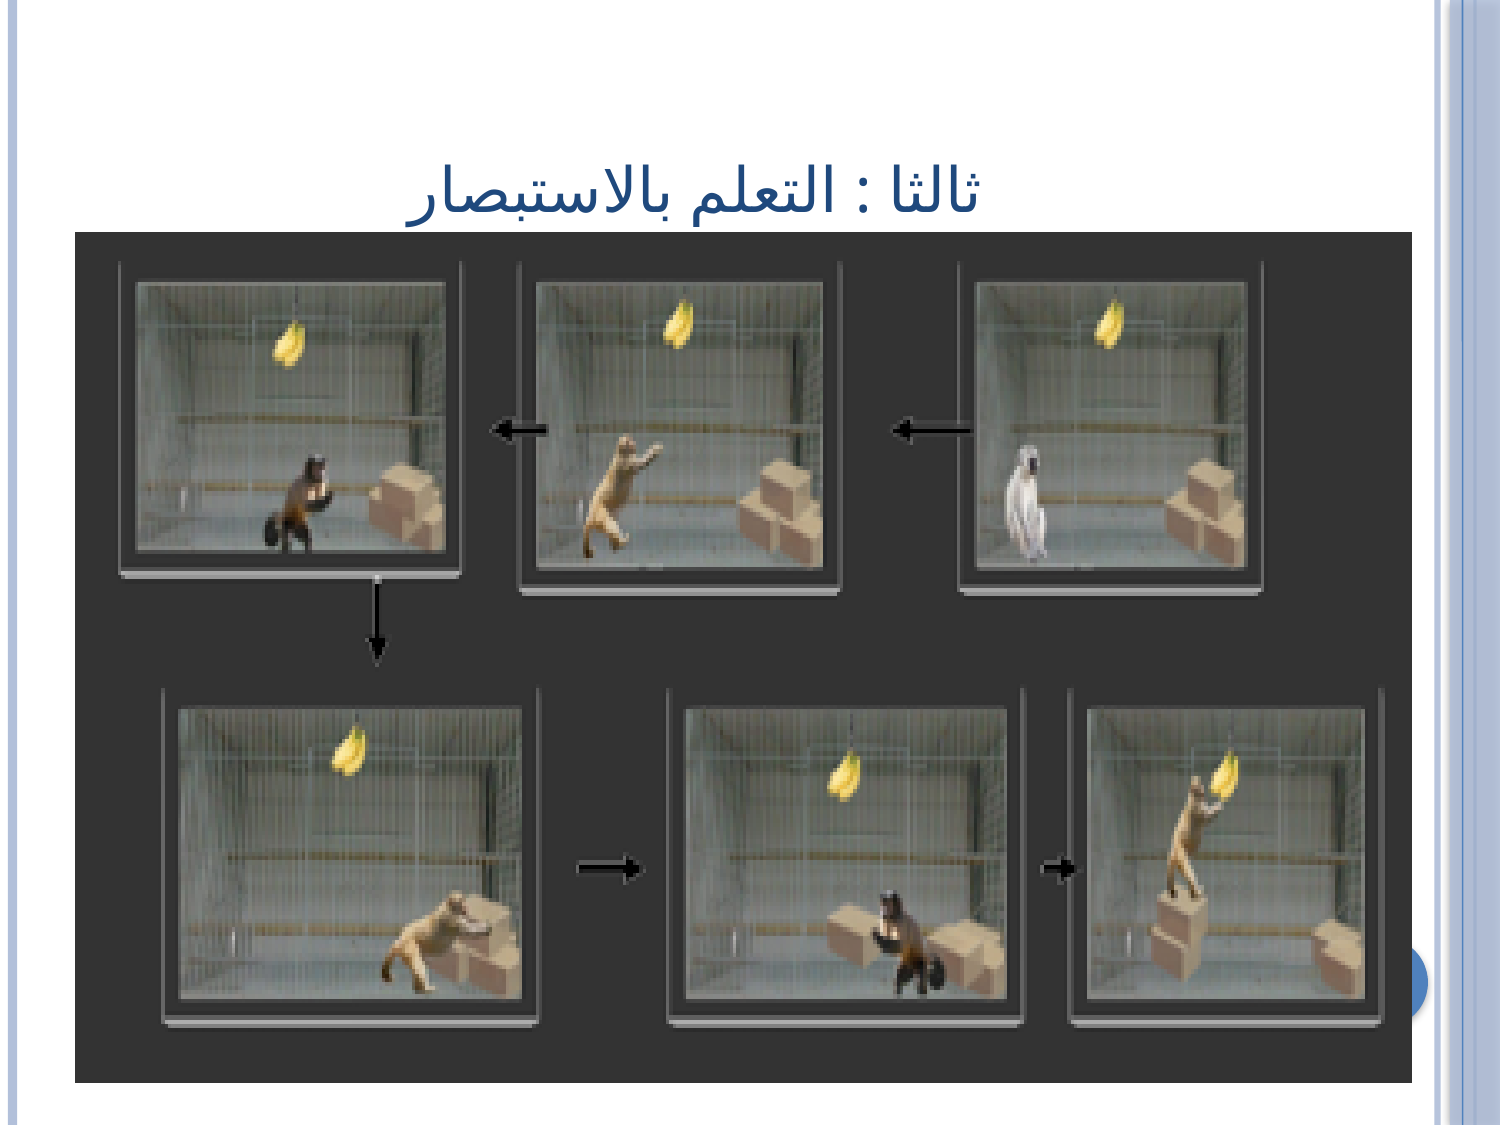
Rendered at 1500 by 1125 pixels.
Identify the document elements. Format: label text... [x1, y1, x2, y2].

title ثالثا : التعلم بالاستبصار [75, 45, 1300, 230]
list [74, 231, 1412, 1083]
